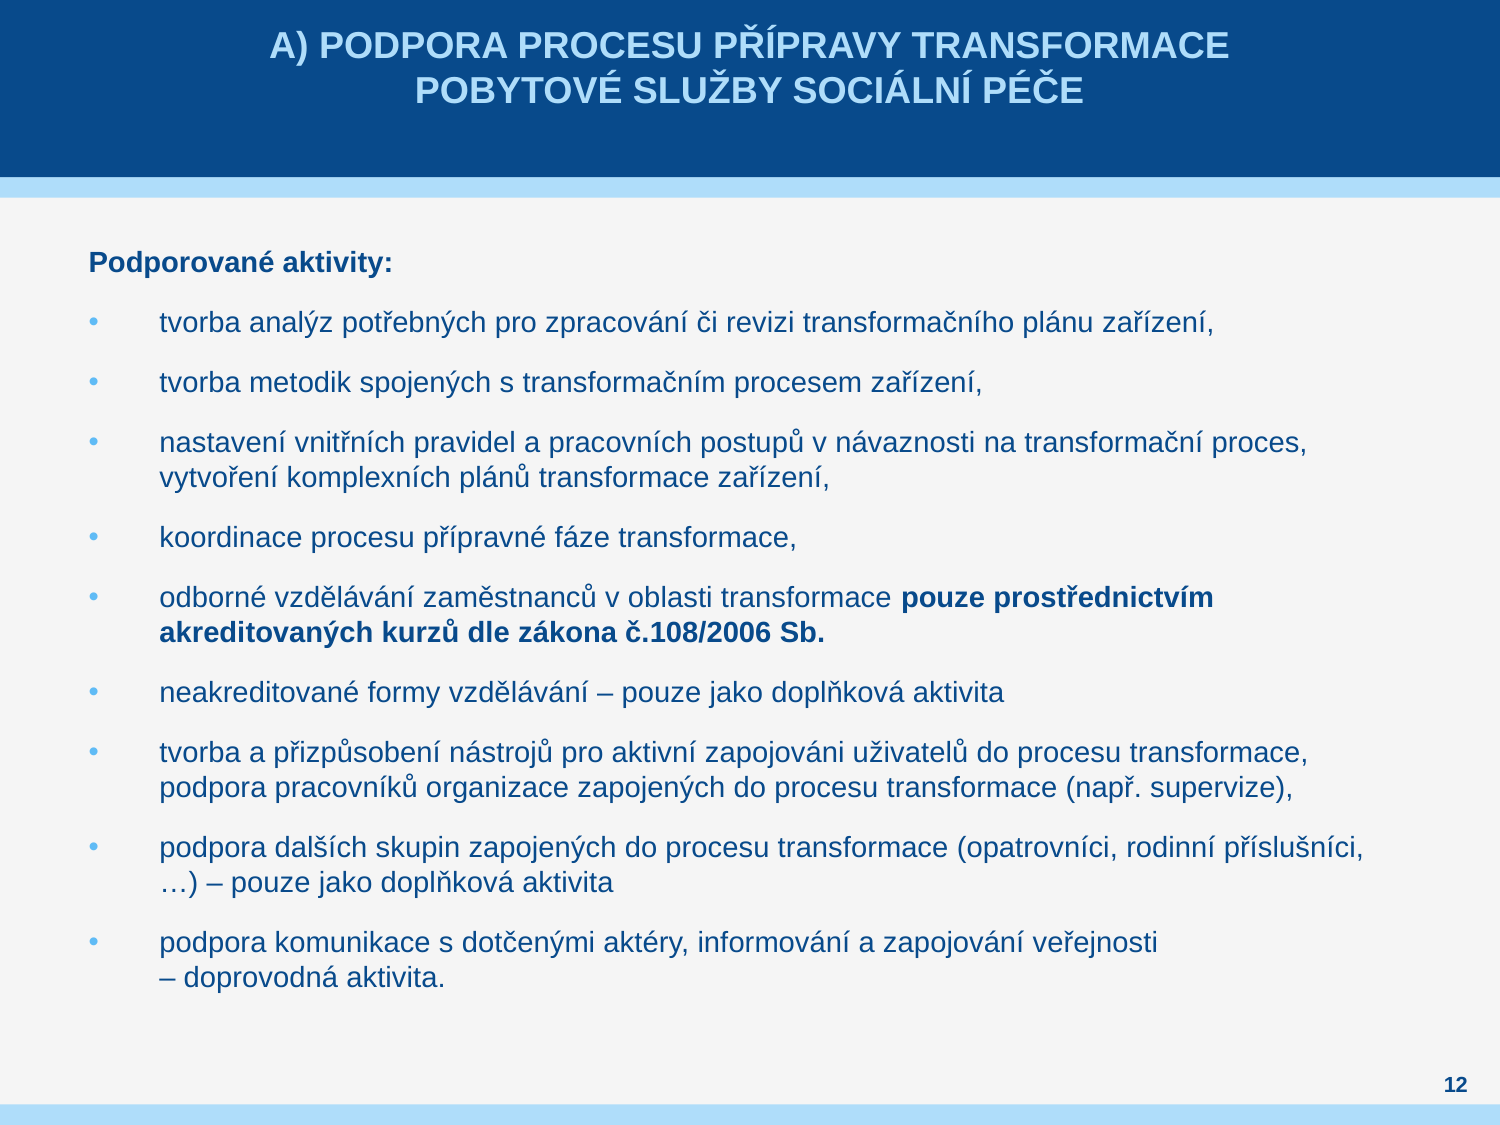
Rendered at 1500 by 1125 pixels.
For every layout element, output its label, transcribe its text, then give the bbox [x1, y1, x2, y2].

slide_number 12 [1417, 1068, 1495, 1099]
list Podporované aktivity: tvorba analýz potřebných pro zpracování či revizi transformačního plánu zařízení, tvorba metodik spojených s transformačním procesem zařízení, nastavení vnitřních pravidel a pracovních postupů v návaznosti na transformační proces, vytvoření komplexních plánů transformace zařízení, koordinace procesu přípravné fáze transformace, odborné vzdělávání zaměstnanců v oblasti transformace pouze prostřednictvím akreditovaných kurzů dle zákona č.108/2006 Sb. neakreditované formy vzdělávání – pouze jako doplňková aktivita tvorba a přizpůsobení nástrojů pro aktivní zapojováni uživatelů do procesu transformace, podpora pracovníků organizace zapojených do procesu transformace (např. supervize), podpora dalších skupin zapojených do procesu transformace (opatrovníci, rodinní příslušníci, …) – pouze jako doplňková aktivita podpora komunikace s dotčenými aktéry, informování a zapojování veřejnosti – doprovodná aktivita. [88, 243, 1412, 1004]
title A) Podpora procesu přípravy transformace pobytové služby sociální péče [59, 0, 1441, 178]
